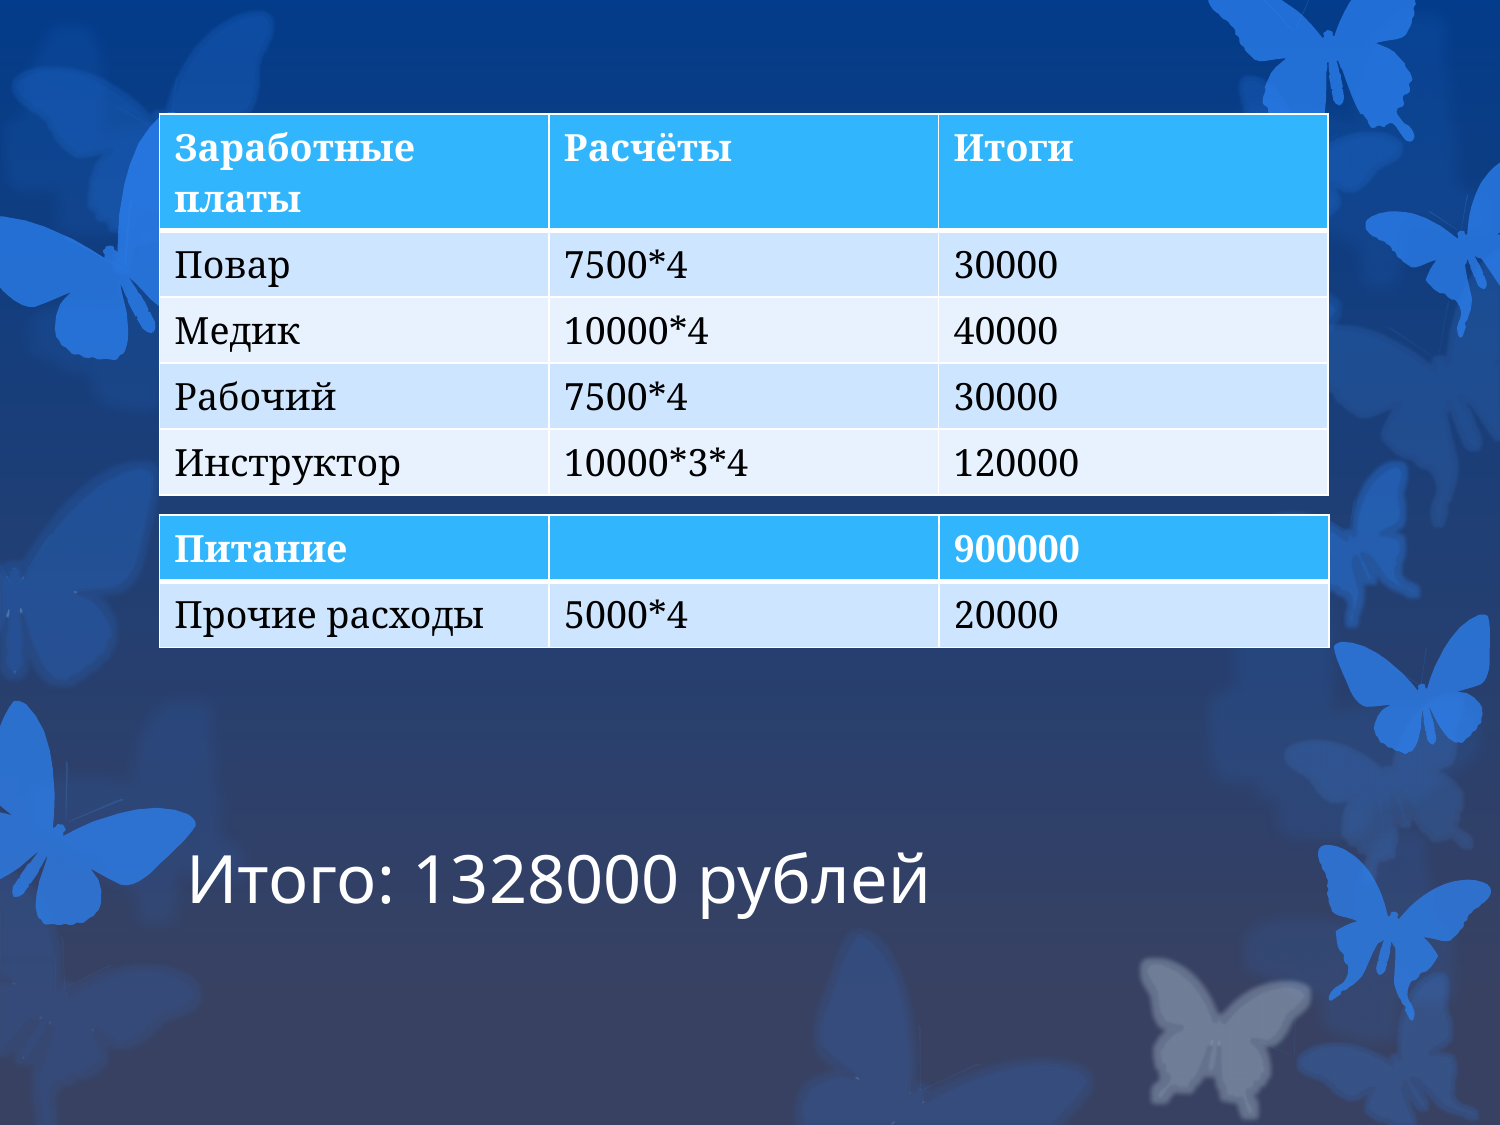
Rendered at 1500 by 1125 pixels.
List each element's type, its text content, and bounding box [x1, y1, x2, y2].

table_cell Повар [160, 233, 548, 296]
table_cell 5000*4 [550, 584, 938, 647]
table_header 900000 [940, 516, 1328, 579]
table_cell Рабочий [160, 364, 548, 428]
table_cell 20000 [940, 584, 1328, 647]
table_cell Инструктор [160, 430, 548, 494]
table_cell Прочие расходы [160, 584, 548, 647]
table_cell Медик [160, 298, 548, 362]
table_cell 7500*4 [550, 364, 938, 428]
table_header Заработные платы [160, 115, 548, 228]
table_cell 7500*4 [550, 233, 938, 296]
table_cell 120000 [939, 430, 1327, 494]
table_header Питание [160, 516, 548, 579]
title Итого: 1328000 рублей [171, 881, 1340, 1034]
table_cell 10000*3*4 [550, 430, 938, 494]
table_cell 30000 [939, 364, 1327, 428]
table_cell 30000 [939, 233, 1327, 296]
table_header Итоги [939, 115, 1327, 228]
table_header Расчёты [550, 115, 938, 228]
table_cell 10000*4 [550, 298, 938, 362]
table_cell 40000 [939, 298, 1327, 362]
table_header [550, 516, 938, 579]
